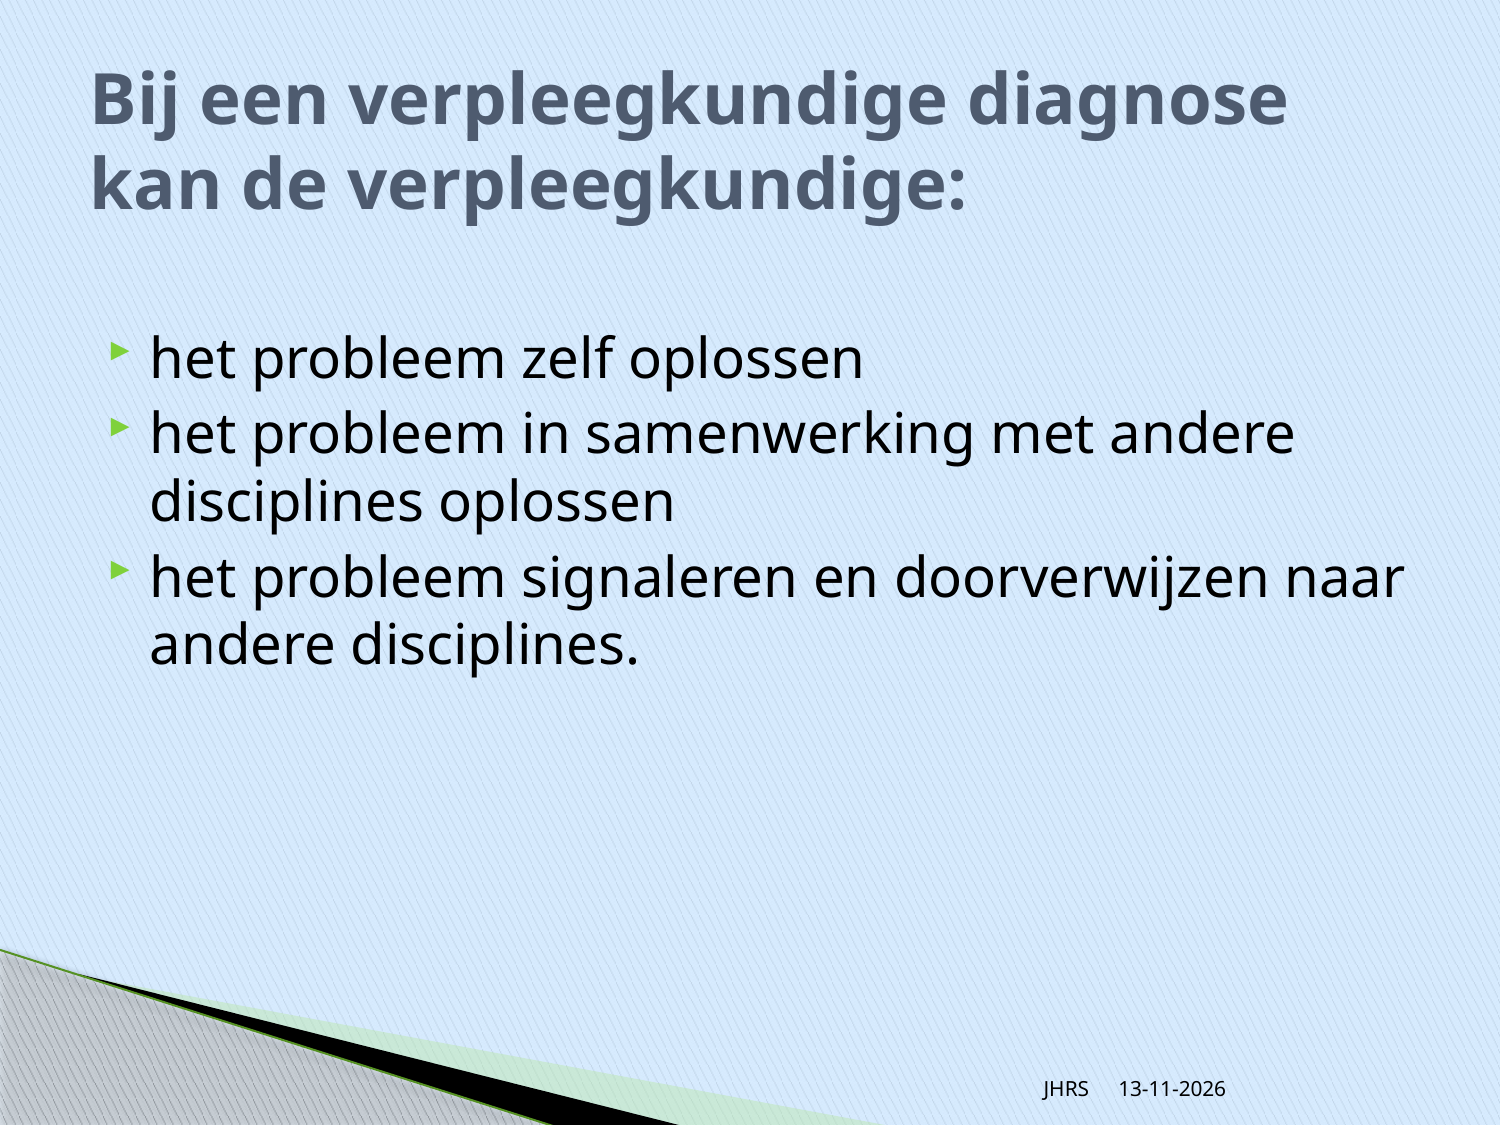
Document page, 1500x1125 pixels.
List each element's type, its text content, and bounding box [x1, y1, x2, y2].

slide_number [1105, 1051, 1419, 1112]
list het probleem zelf oplossen het probleem in samenwerking met andere disciplines oplossen het probleem signaleren en doorverwijzen naar andere disciplines. [75, 314, 1425, 986]
footer JHRS [718, 1051, 1105, 1112]
title Bij een verpleegkundige diagnose kan de verpleegkundige: [75, 45, 1425, 233]
